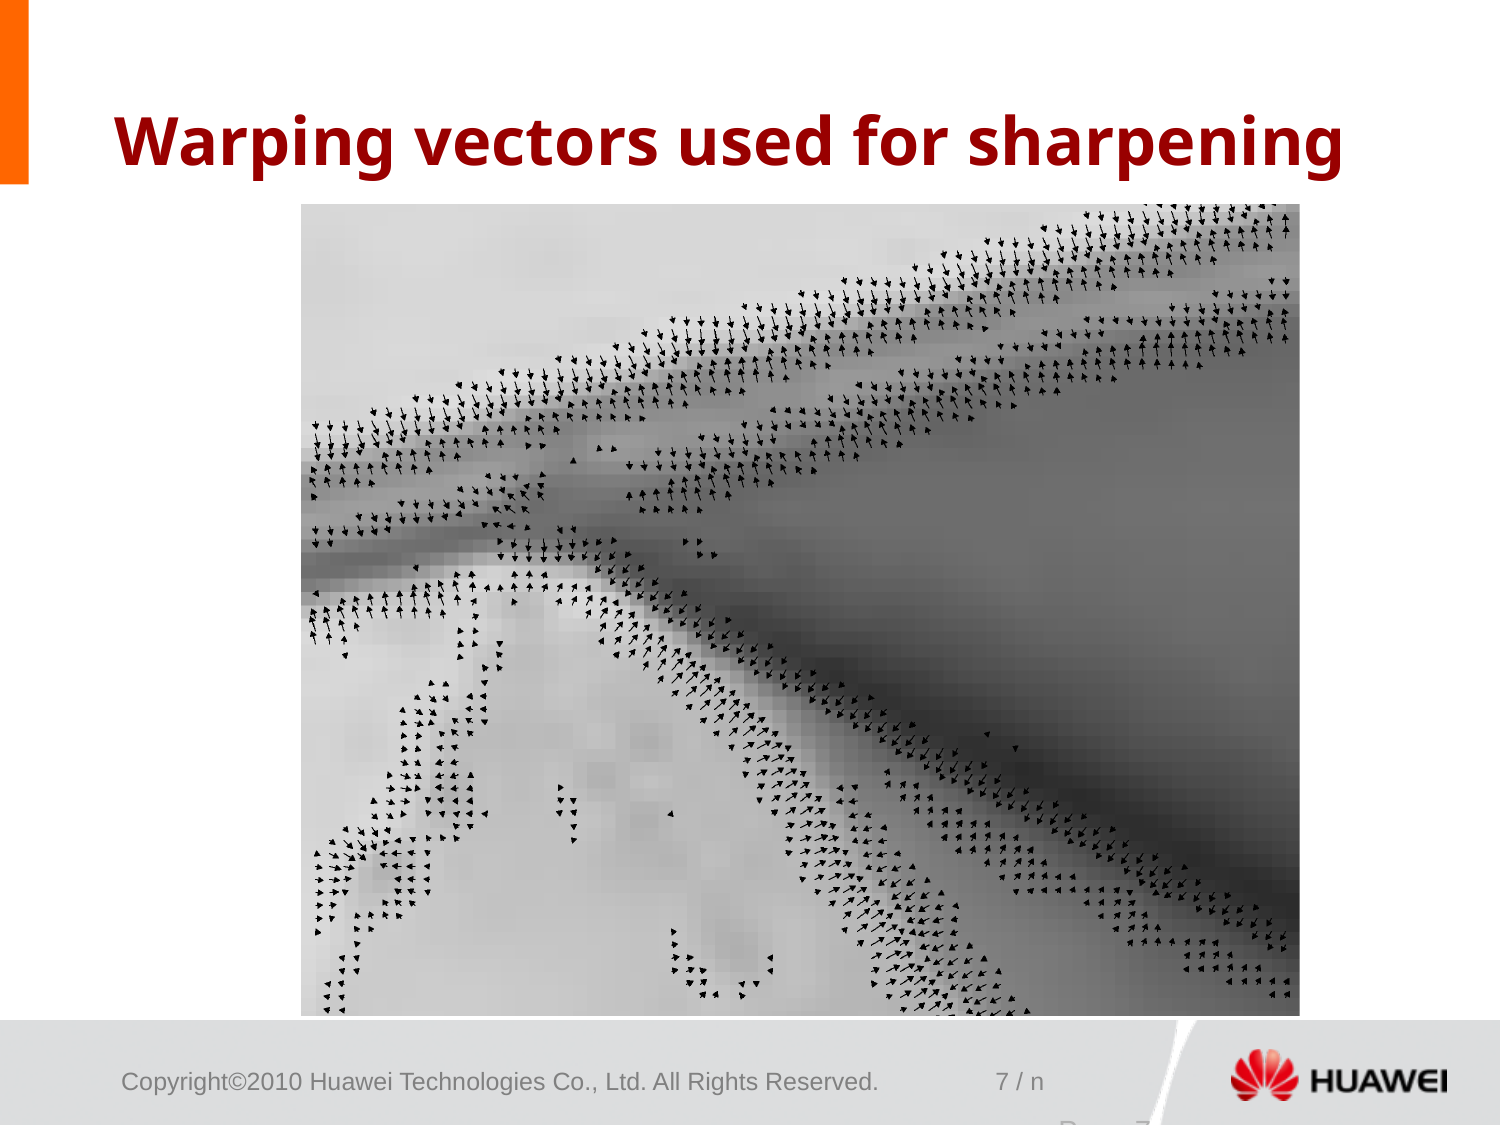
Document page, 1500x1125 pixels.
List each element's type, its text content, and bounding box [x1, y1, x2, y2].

title Warping vectors used for sharpening [99, 45, 1447, 233]
picture [0, 1020, 1500, 1125]
slide_number Page 7 [1043, 1070, 1211, 1125]
picture [300, 204, 1300, 1016]
